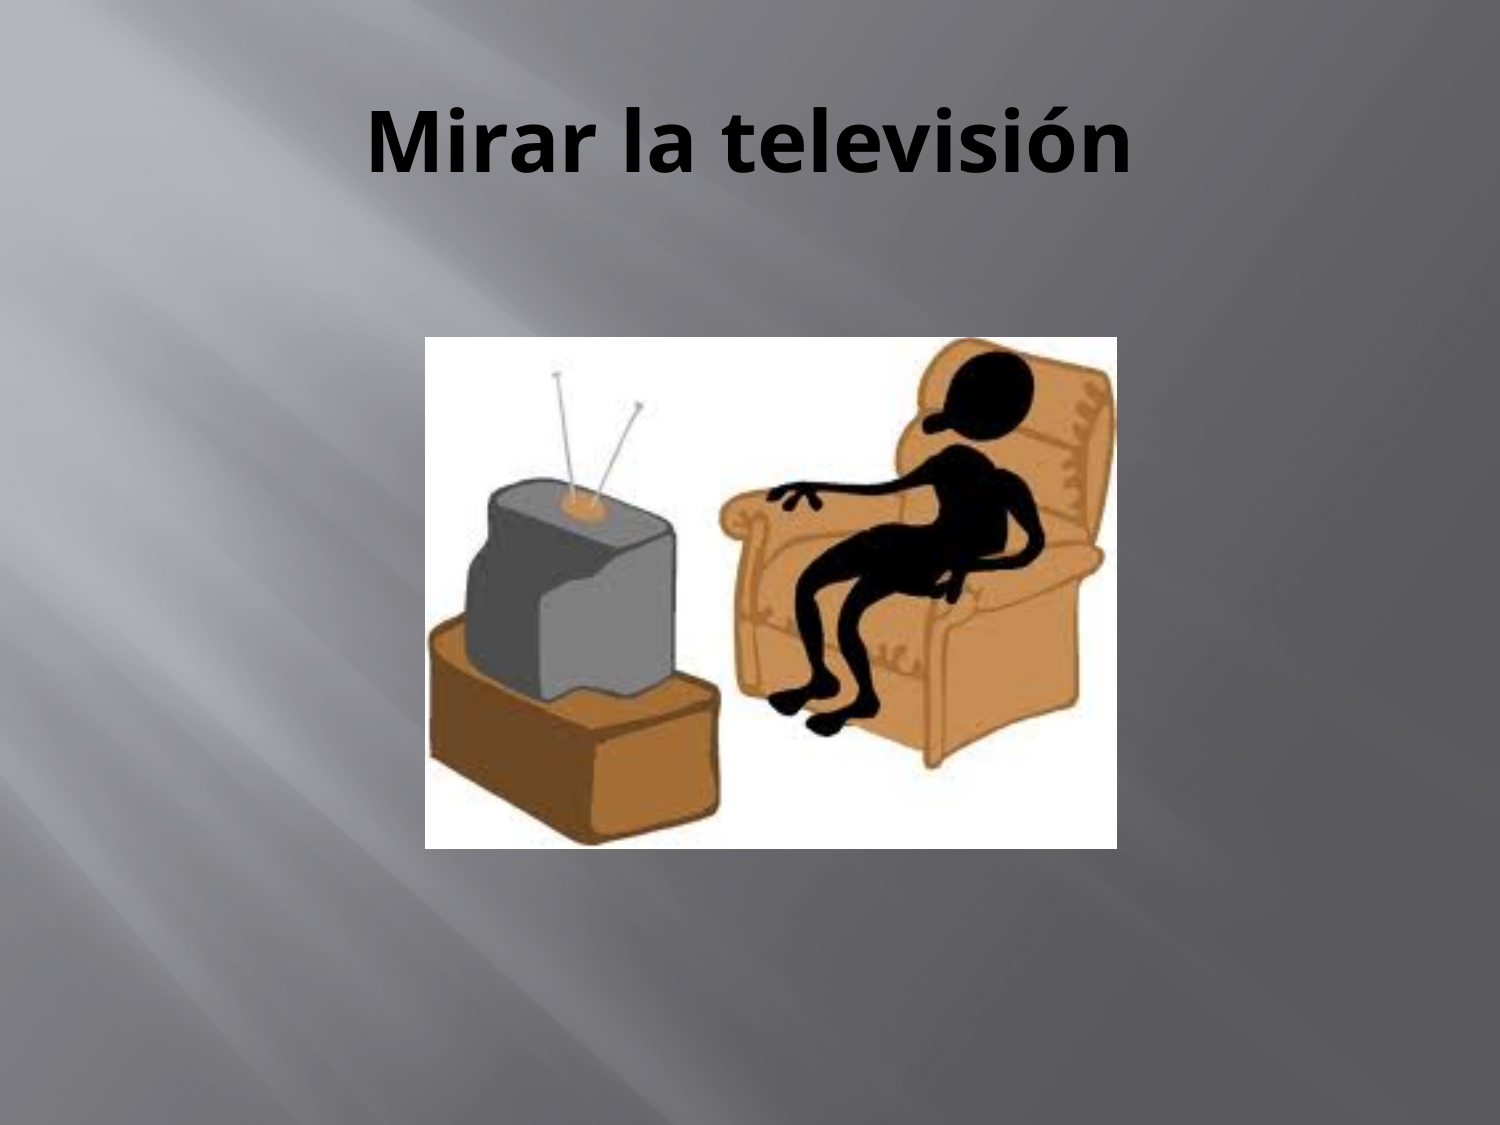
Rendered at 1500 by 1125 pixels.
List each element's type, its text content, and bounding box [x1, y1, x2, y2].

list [424, 337, 1117, 849]
title Mirar la televisión [75, 45, 1425, 233]
